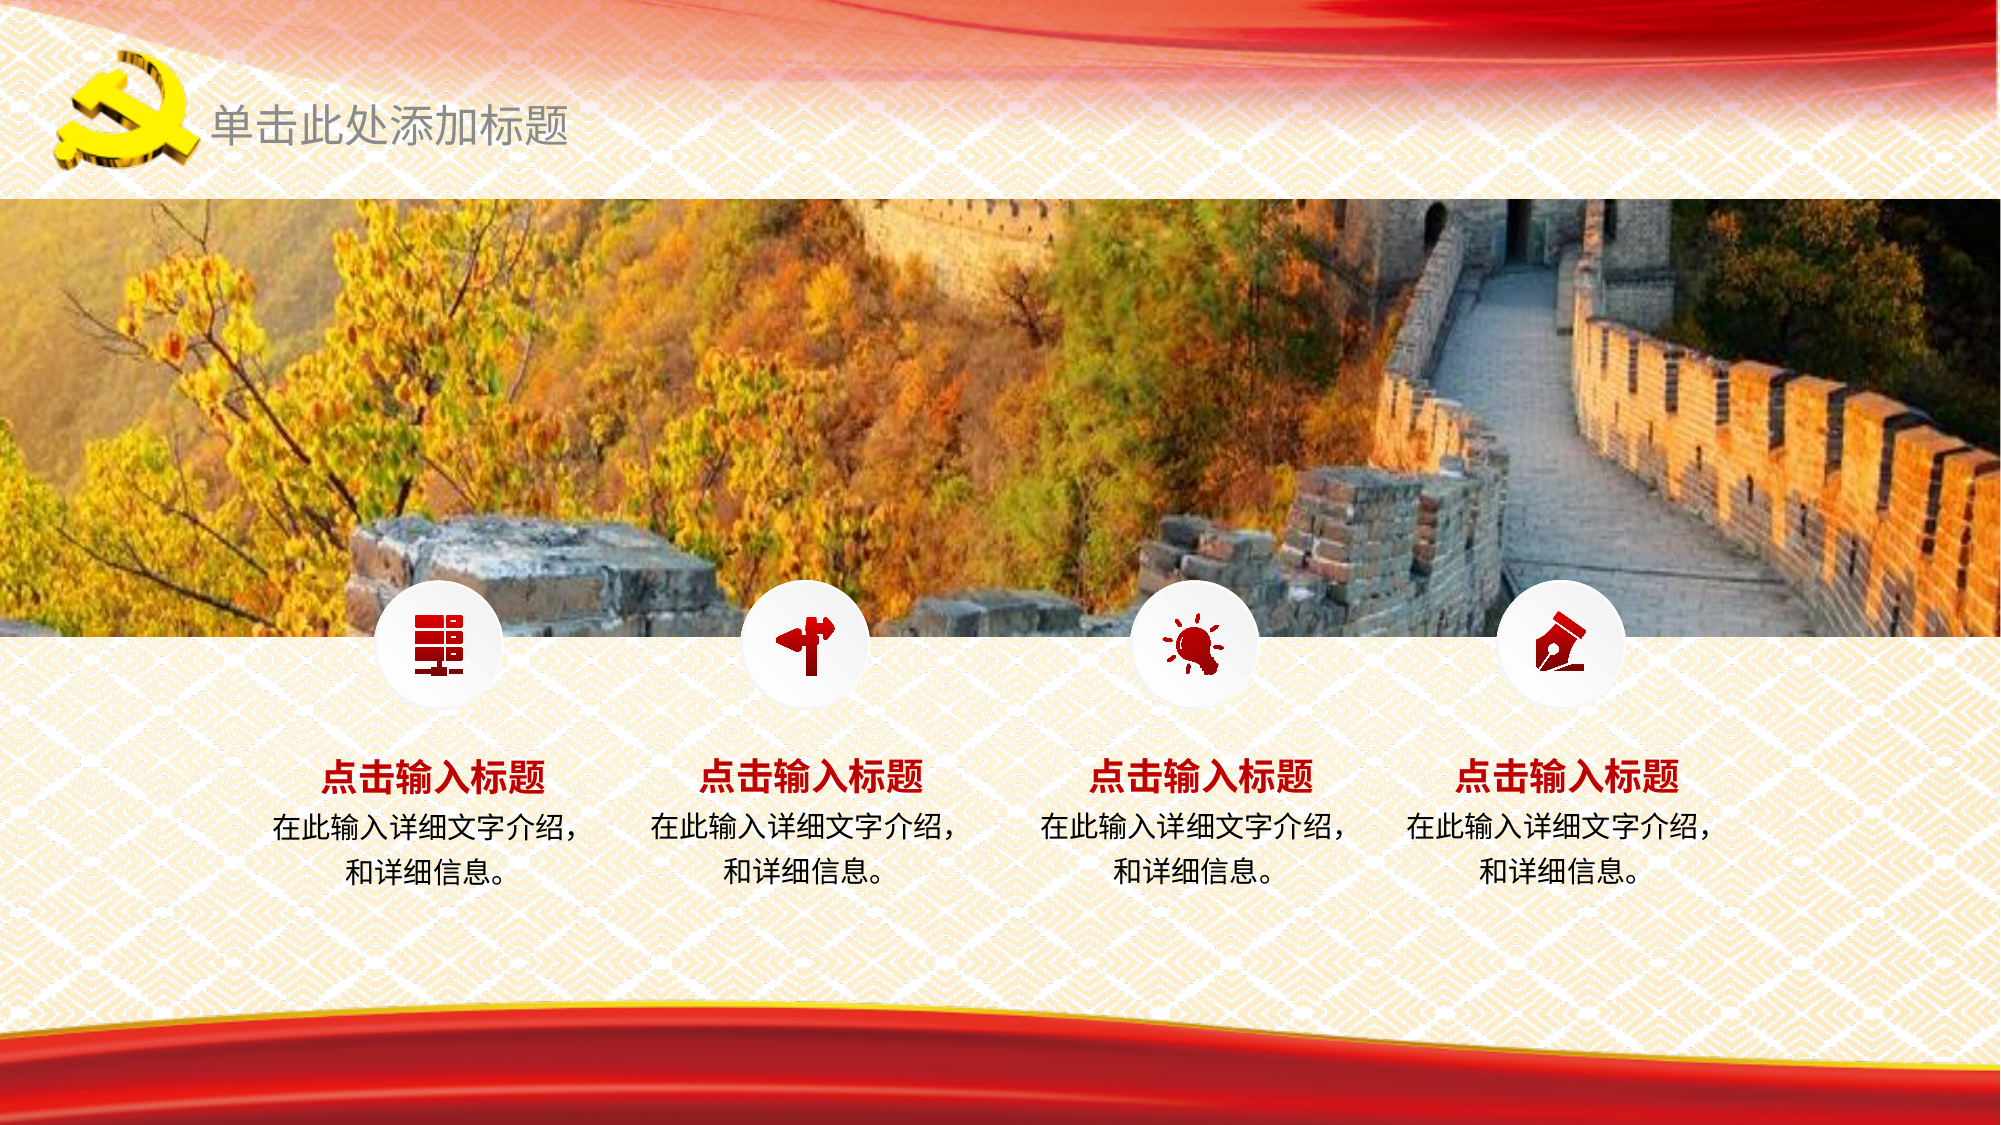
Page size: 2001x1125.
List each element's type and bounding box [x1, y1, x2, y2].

text_box [1129, 580, 1260, 710]
picture [0, 0, 2000, 1125]
text_box [1496, 580, 1627, 710]
text_box [373, 580, 504, 711]
text_box [740, 580, 871, 710]
